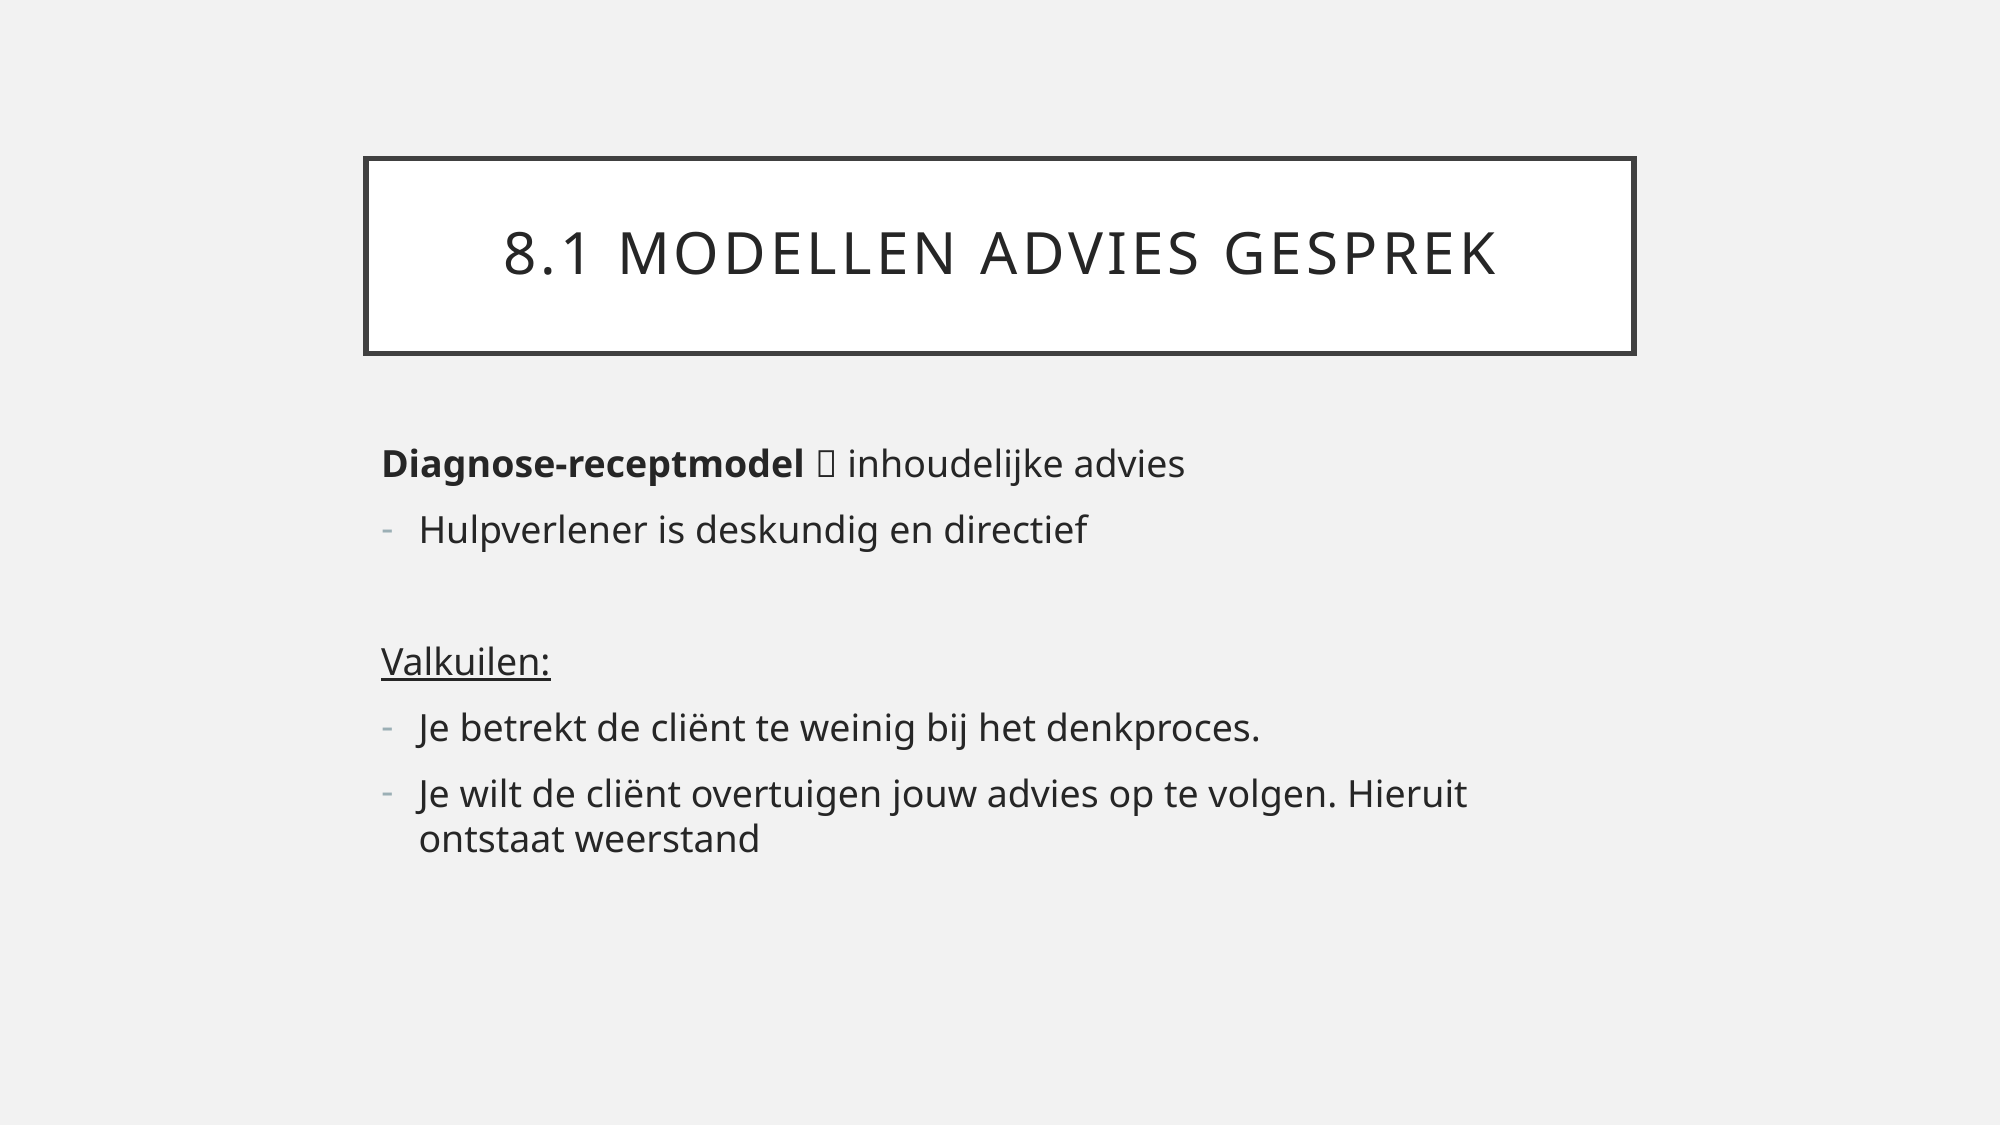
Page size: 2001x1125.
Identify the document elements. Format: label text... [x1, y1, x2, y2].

list Diagnose-receptmodel  inhoudelijke advies Hulpverlener is deskundig en directief Valkuilen: Je betrekt de cliënt te weinig bij het denkproces. Je wilt de cliënt overtuigen jouw advies op te volgen. Hieruit ontstaat weerstand [366, 432, 1634, 942]
title 8.1 Modellen advies gesprek [363, 156, 1637, 356]
